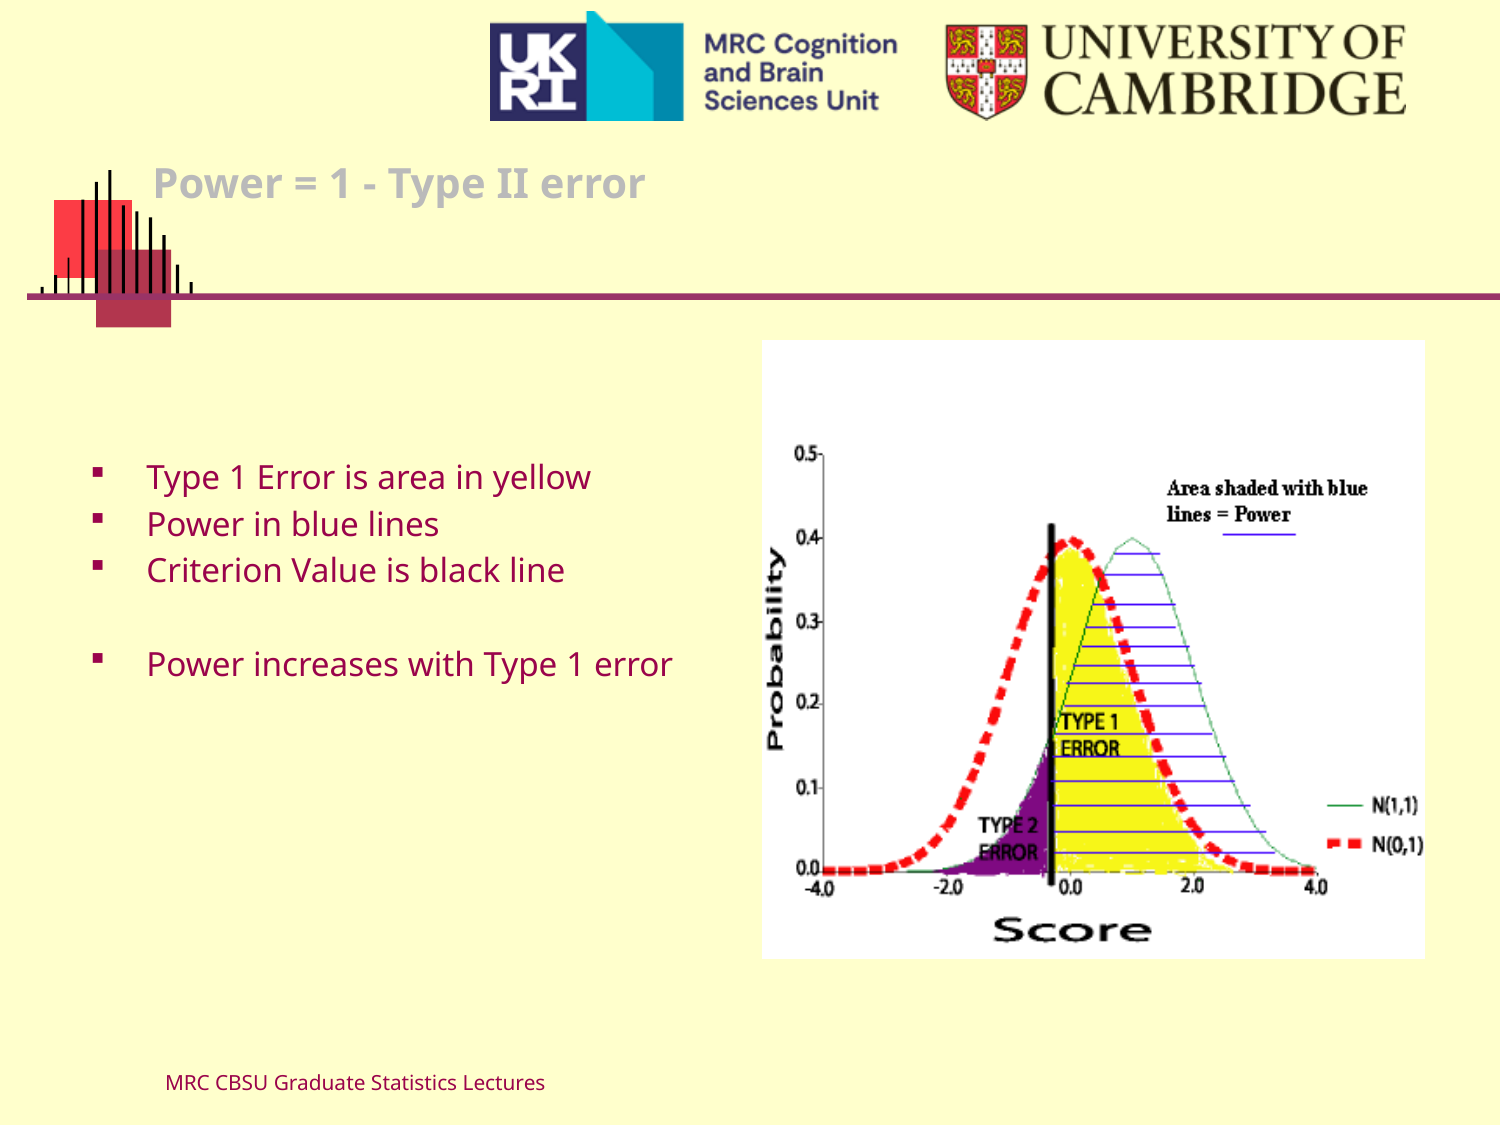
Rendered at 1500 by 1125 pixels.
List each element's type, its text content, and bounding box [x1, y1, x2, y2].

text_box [762, 340, 1426, 960]
picture [490, 11, 1406, 121]
footer MRC CBSU Graduate Statistics Lectures [149, 1062, 988, 1101]
list Type 1 Error is area in yellow Power in blue lines Criterion Value is black line Power increases with Type 1 error [75, 262, 738, 1038]
title Power = 1 - Type II error [137, 137, 988, 233]
